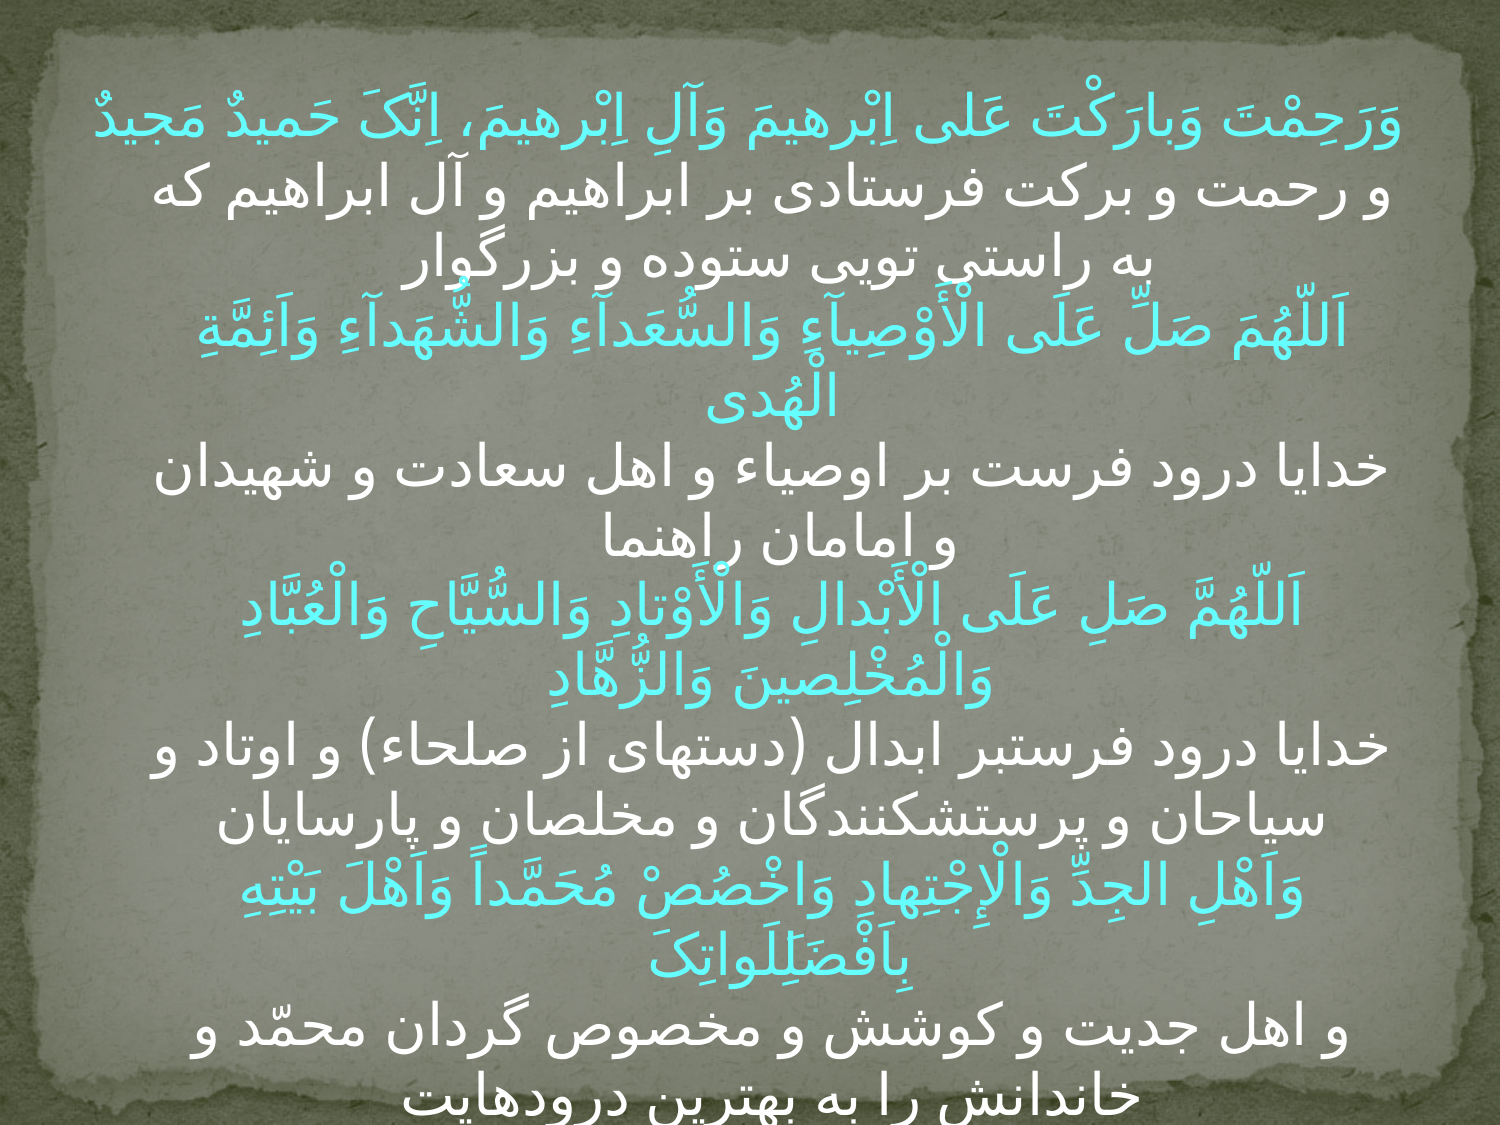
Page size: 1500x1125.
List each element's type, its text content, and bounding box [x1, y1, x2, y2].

list وَرَحِمْتَ وَبارَکْتَ عَلى‏ اِبْرهیمَ وَآلِ اِبْرهیمَ، اِنَّکَ حَمیدٌ مَجیدٌ و رحمت و برکت فرستادى بر ابراهیم و آل ابراهیم که به راستى تویى ستوده و بزرگوار اَللّهُمَ‏ صَلِّ عَلَى الْأَوْصِیآءِ وَالسُّعَدآءِ وَالشُّهَدآءِ وَاَئِمَّةِ الْهُدى خدایا درود فرست بر اوصیاء و اهل سعادت و شهیدان و امامان راهنما ‏اَللّهُمَّ صَلِ‏ عَلَى الْأَبْدالِ وَالْأَوْتادِ وَالسُّیَّاحِ وَالْعُبَّادِ وَالْمُخْلِصینَ وَالزُّهَّادِ خدایا درود فرست‏بر ابدال (دسته‏اى از صلحاء) و اوتاد و سیاحان و پرستش‏کنندگان و مخلصان و پارسایان‏ وَاَهْلِ الجِدِّ وَالْإِجْتِهادِ وَاخْصُصْ مُحَمَّداً وَاَهْلَ بَیْتِهِ بِاَفْضَلِ‏َلَواتِکَ و اهل جدیت و کوشش و مخصوص گردان محمّد و خاندانش را به بهترین‏ درودهایت [75, 70, 1425, 1000]
